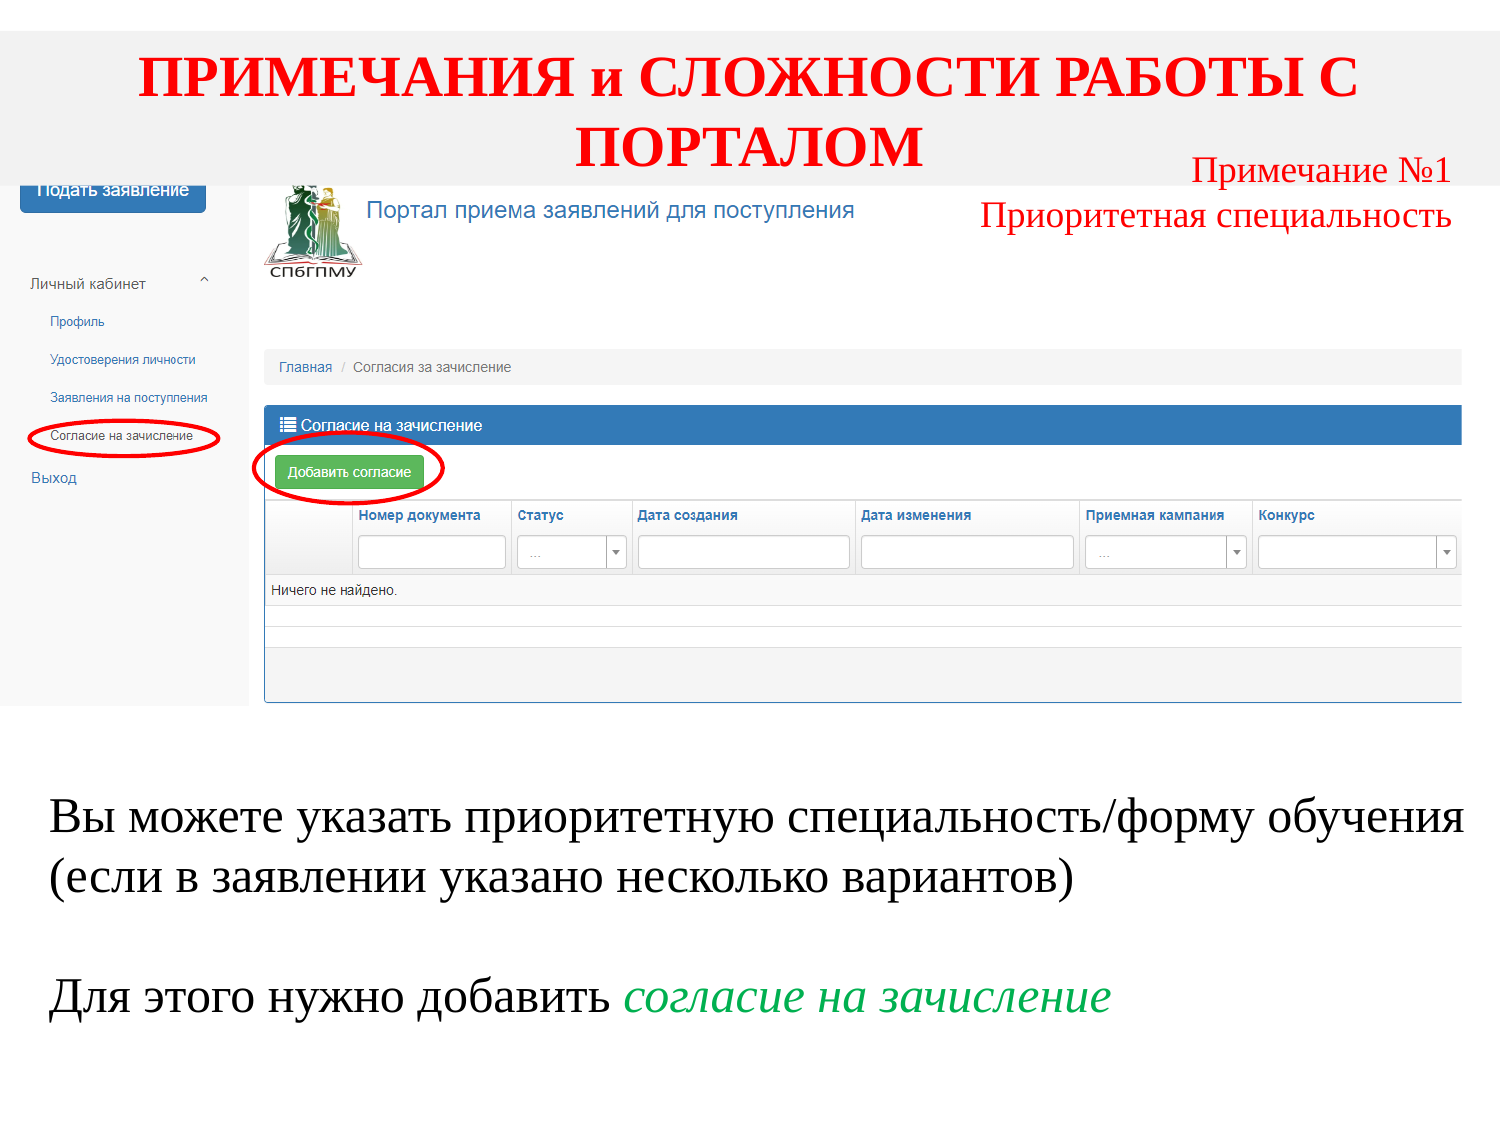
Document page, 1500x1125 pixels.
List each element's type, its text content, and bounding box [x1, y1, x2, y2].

text_box Примечание №1 Приоритетная специальность [965, 137, 1477, 242]
text_box Вы можете указать приоритетную специальность/форму обучения (если в заявлении указано несколько вариантов) Для этого нужно добавить согласие на зачисление [34, 775, 1493, 1030]
text_box ПРИМЕЧАНИЯ и СЛОЖНОСТИ РАБОТЫ С ПОРТАЛОМ [0, 30, 1500, 186]
picture [0, 148, 1462, 706]
